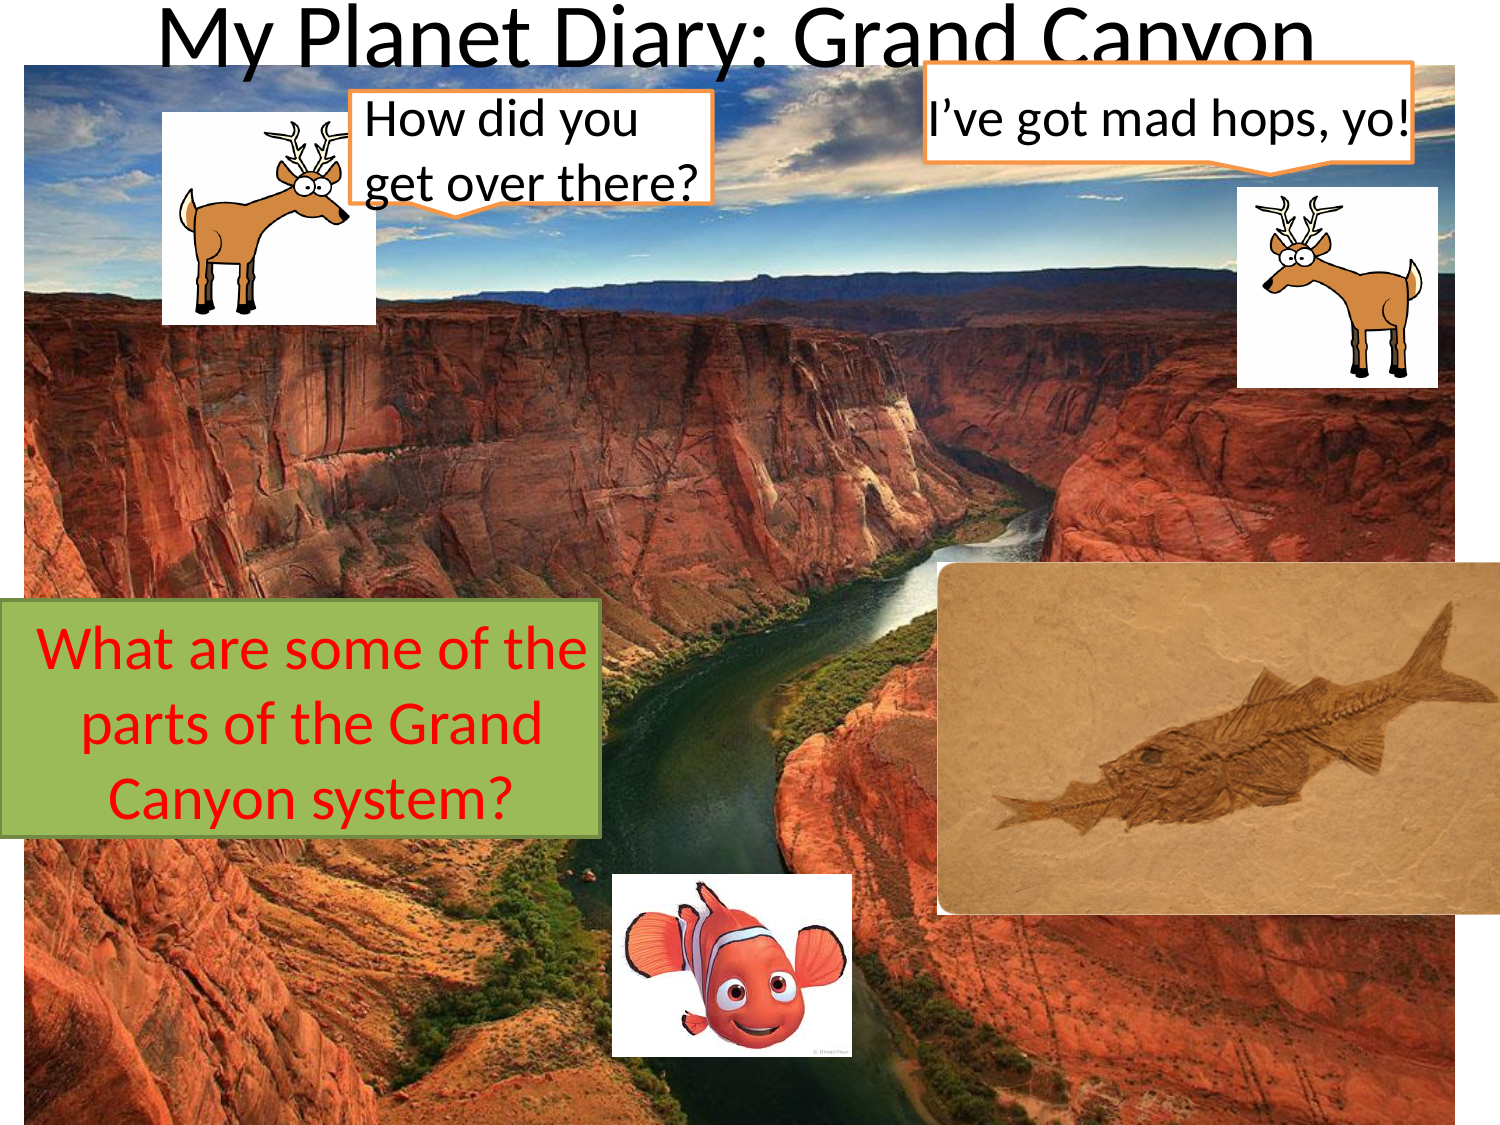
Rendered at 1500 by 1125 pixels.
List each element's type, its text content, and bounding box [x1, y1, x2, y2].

picture [612, 874, 852, 1057]
picture [1237, 187, 1438, 388]
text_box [0, 599, 613, 843]
picture [937, 562, 1500, 915]
title My Planet Diary: Grand Canyon [62, 0, 1413, 63]
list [24, 65, 1455, 1125]
picture [162, 112, 376, 326]
